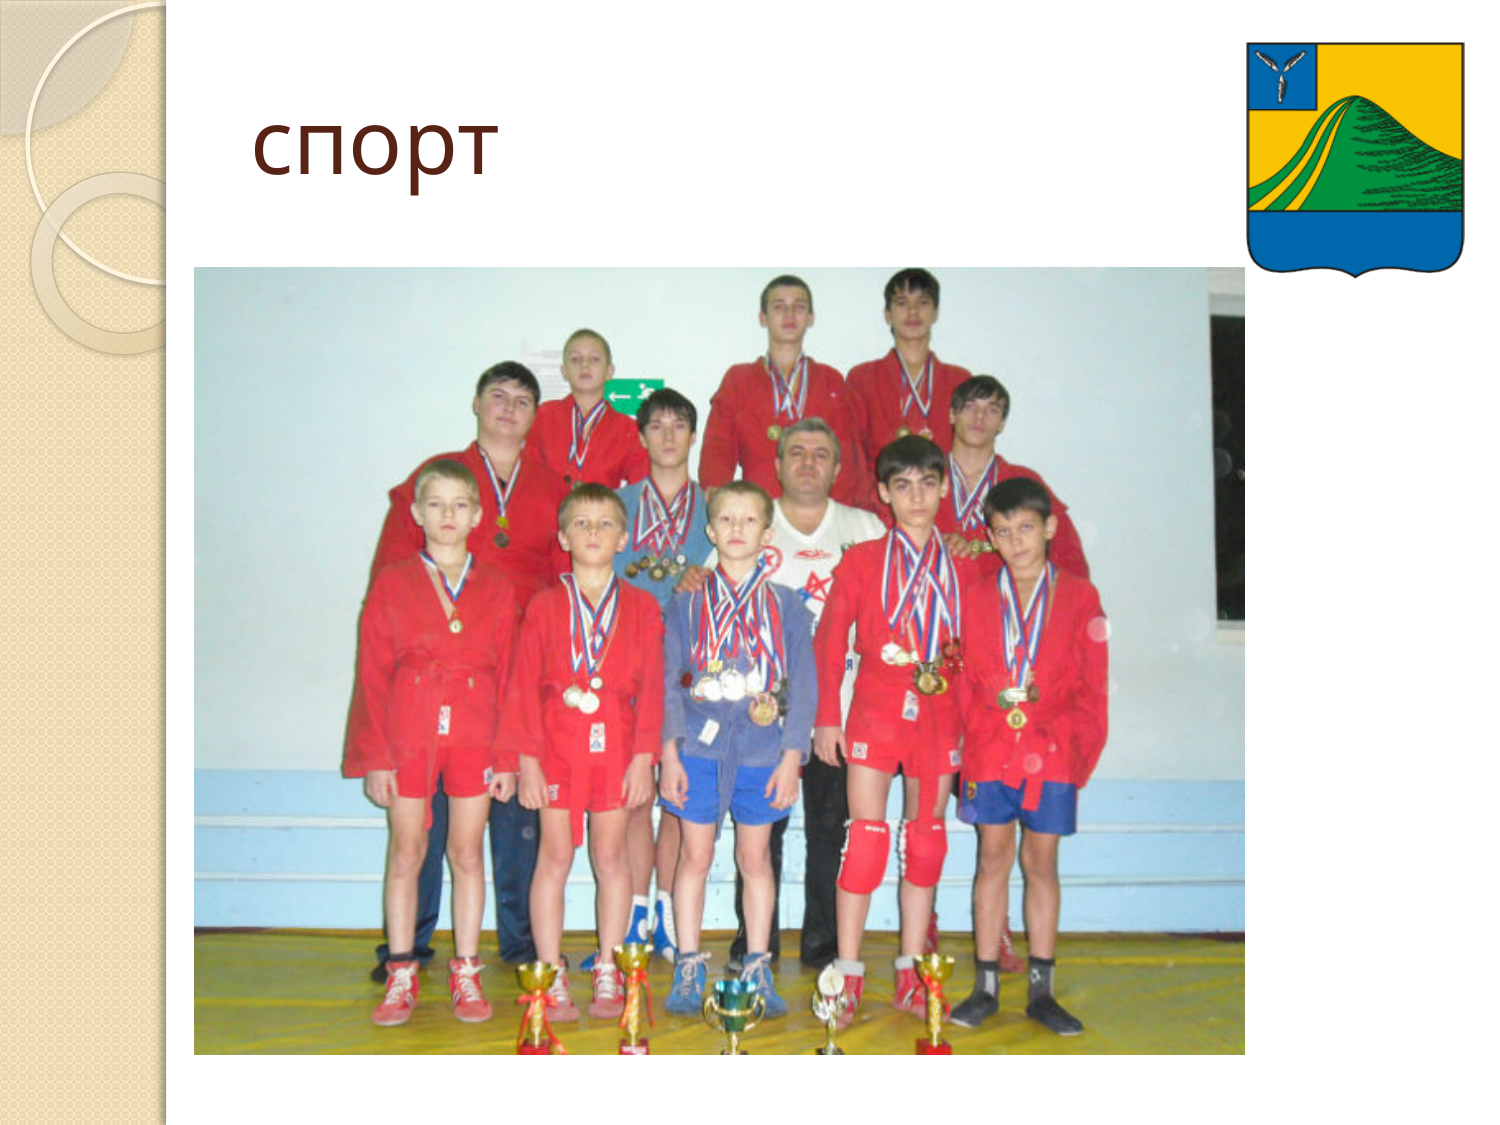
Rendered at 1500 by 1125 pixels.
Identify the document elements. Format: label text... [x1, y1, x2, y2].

title спорт [235, 45, 1239, 233]
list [194, 266, 1245, 1055]
picture [1245, 42, 1465, 280]
